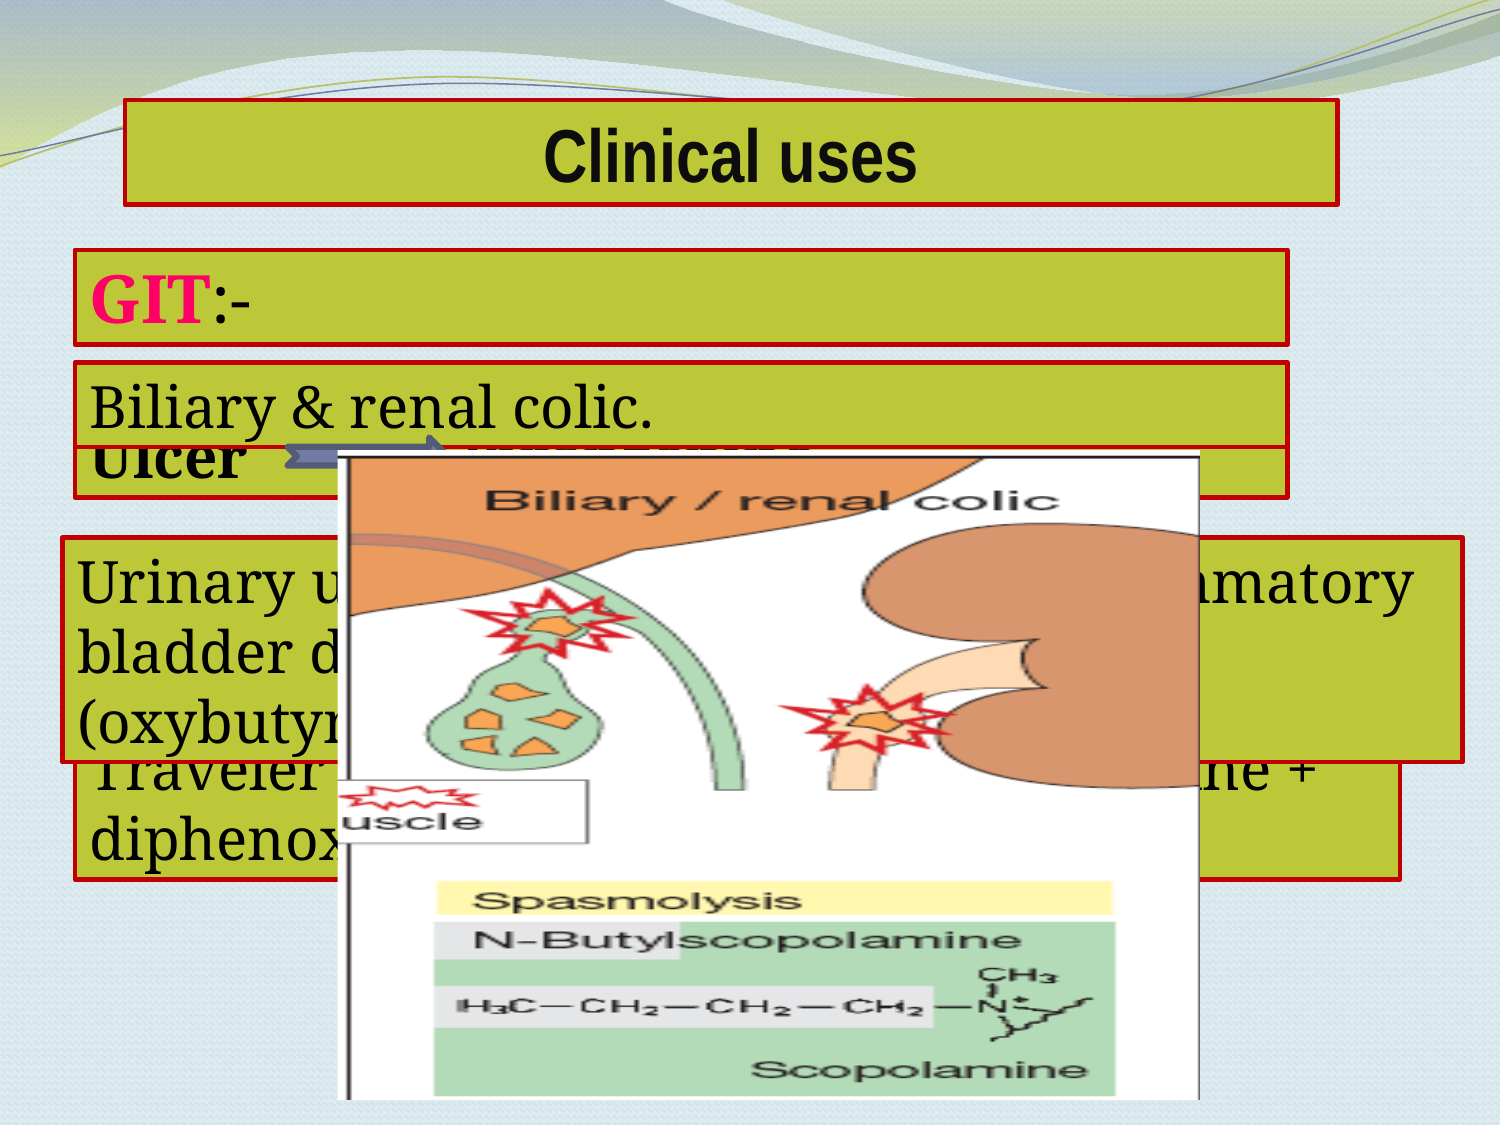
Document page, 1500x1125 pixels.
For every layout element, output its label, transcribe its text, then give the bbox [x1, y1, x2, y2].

text_box Urinary urgency caused by minor inflammatory bladder disorders. Urinary incontinence (oxybutynin) [62, 537, 330, 763]
text_box Ulcer Pirenzepine [74, 448, 330, 498]
text_box Traveler's diarrhoea with opioid [Atropine + diphenoxylate ] [1206, 763, 1400, 880]
text_box [284, 434, 446, 469]
text_box Biliary & renal colic. [74, 362, 1288, 448]
text_box Traveler's diarrhoea with opioid [Atropine + diphenoxylate ] [75, 763, 330, 880]
picture [337, 449, 1201, 1101]
text_box Ulcer Pirenzepine [446, 448, 1288, 498]
text_box Clinical uses [124, 99, 1338, 205]
text_box Urinary urgency caused by minor inflammatory bladder disorders. Urinary incontinence (oxybutynin) [1206, 537, 1463, 763]
text_box GIT:- [74, 249, 1288, 345]
